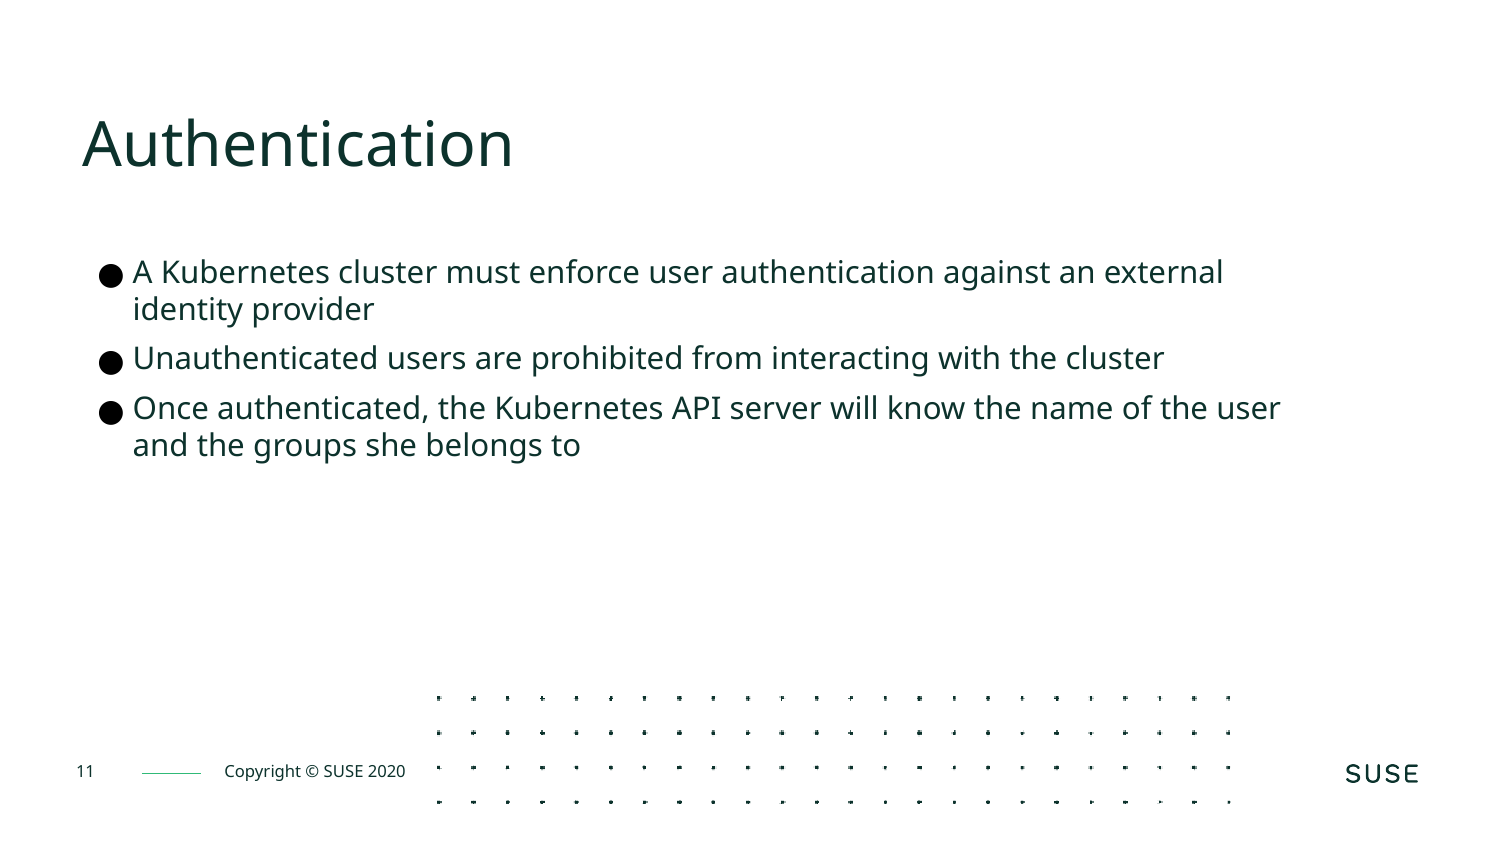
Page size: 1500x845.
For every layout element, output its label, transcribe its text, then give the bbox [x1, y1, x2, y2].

text_box Authentication [82, 103, 1453, 260]
picture [437, 696, 1255, 815]
text_box A Kubernetes cluster must enforce user authentication against an external identity provider Unauthenticated users are prohibited from interacting with the cluster Once authenticated, the Kubernetes API server will know the name of the user and the groups she belongs to [82, 244, 1299, 695]
picture [1346, 764, 1418, 783]
